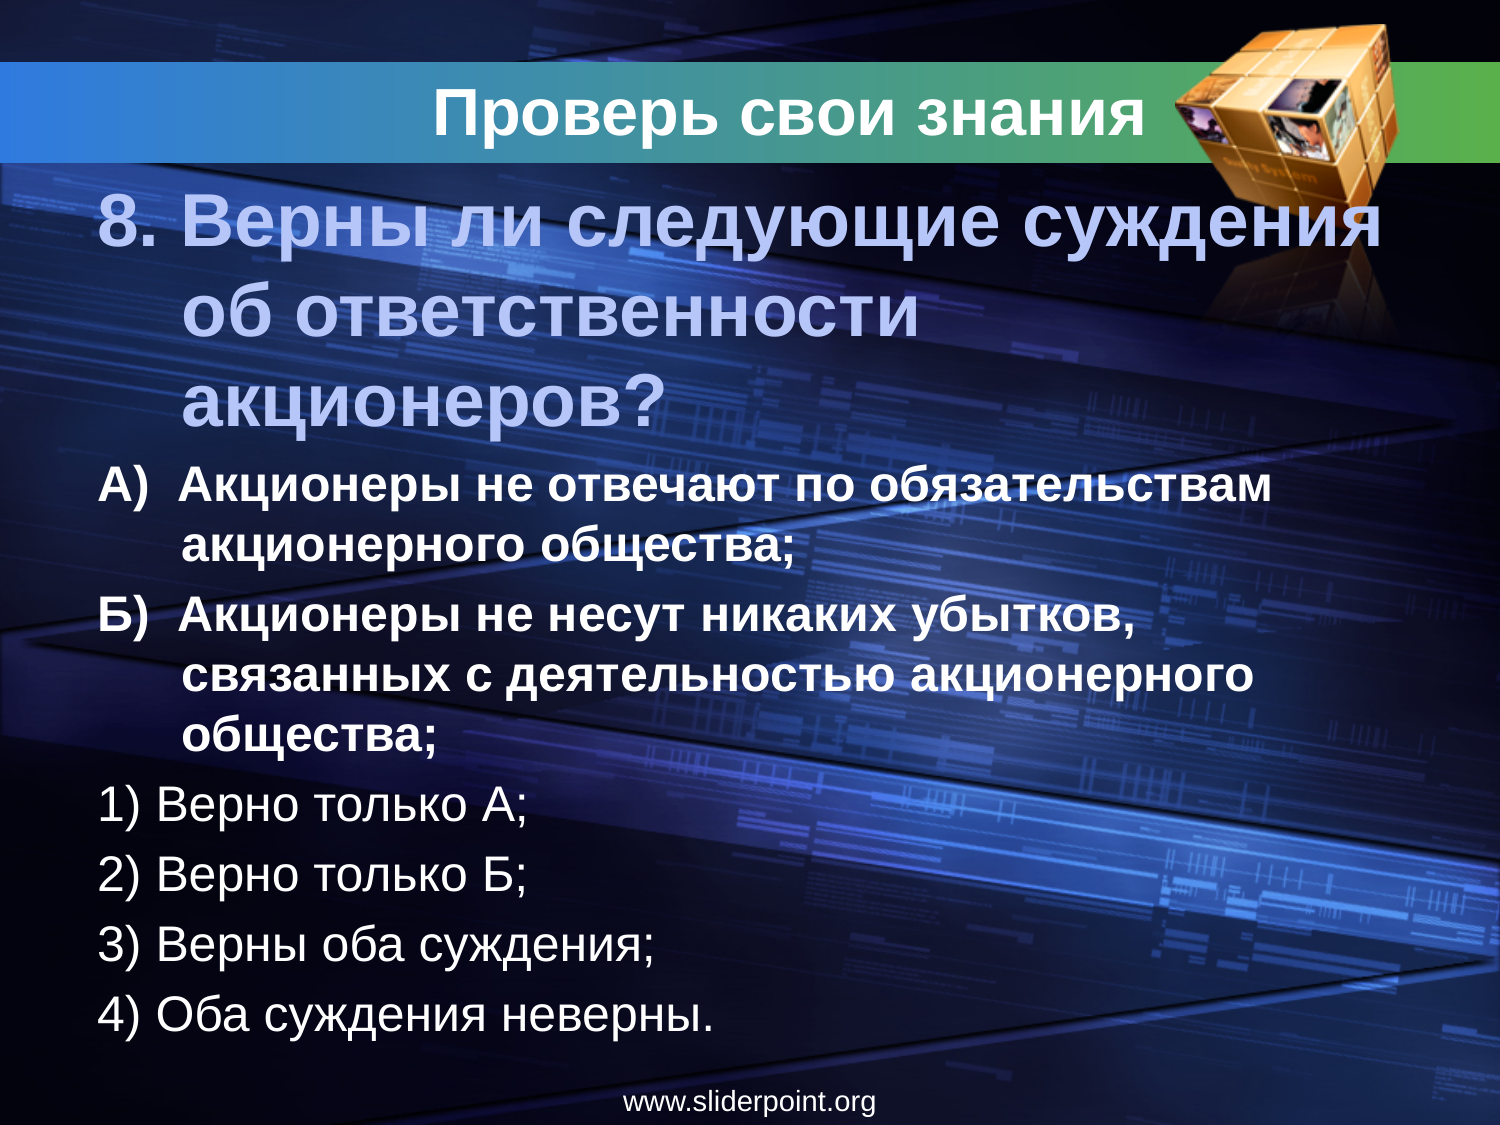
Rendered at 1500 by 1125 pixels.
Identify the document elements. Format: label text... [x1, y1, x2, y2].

picture [0, 0, 1500, 1125]
footer www.sliderpoint.org [512, 1074, 988, 1116]
list 8. Верны ли следующие суждения об ответственности акционеров? А) Акционеры не отвечают по обязательствам акционерного общества; Б) Акционеры не несут никаких убытков, связанных с деятельностью акционерного общества; 1) Верно только А; 2) Верно только Б; 3) Верны оба суждения; 4) Оба суждения неверны. [81, 163, 1433, 1015]
title Проверь свои знания [74, 62, 1163, 156]
